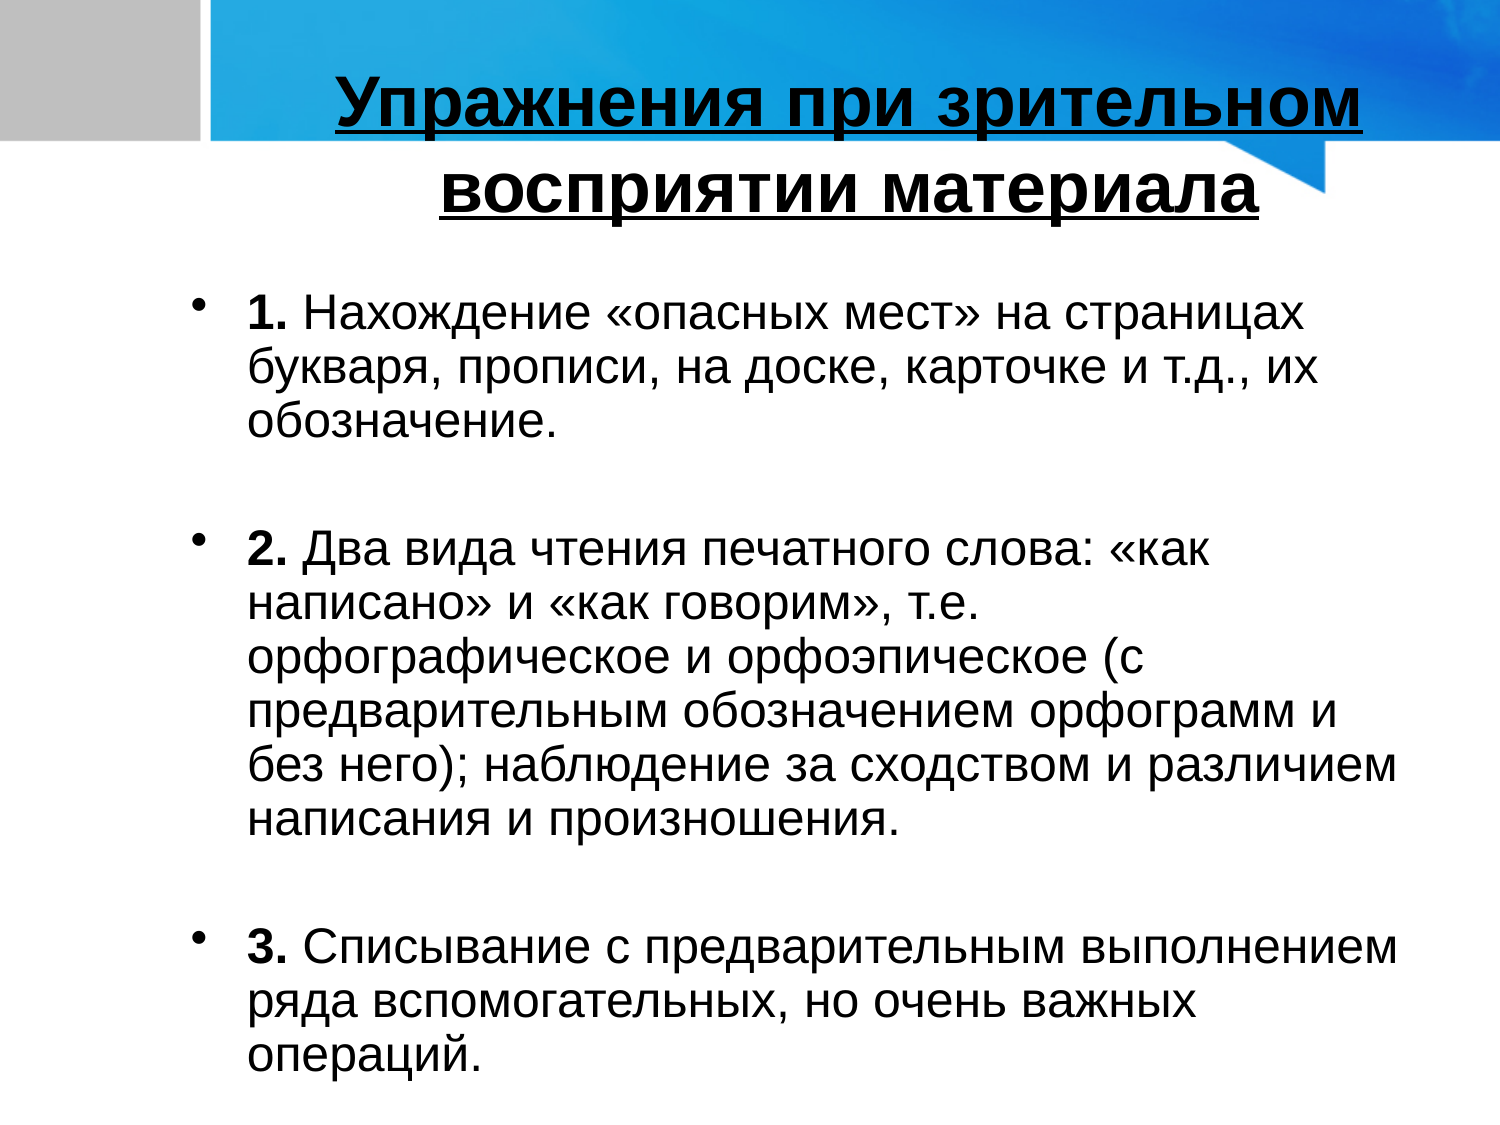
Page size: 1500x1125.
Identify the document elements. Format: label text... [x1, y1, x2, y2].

picture [0, 0, 1500, 1125]
list 1. Нахождение «опасных мест» на страницах букваря, прописи, на доске, карточке и т.д., их обозначение. 2. Два вида чтения печатного слова: «как написано» и «как говорим», т.е. орфографическое и орфоэпическое (с предварительным обозначением орфограмм и без него); наблюдение за сходством и различием написания и произношения. 3. Списывание с предварительным выполнением ряда вспомогательных, но очень важных операций. [175, 278, 1426, 1006]
title Упражнения при зрительном восприятии материала [234, 46, 1465, 235]
